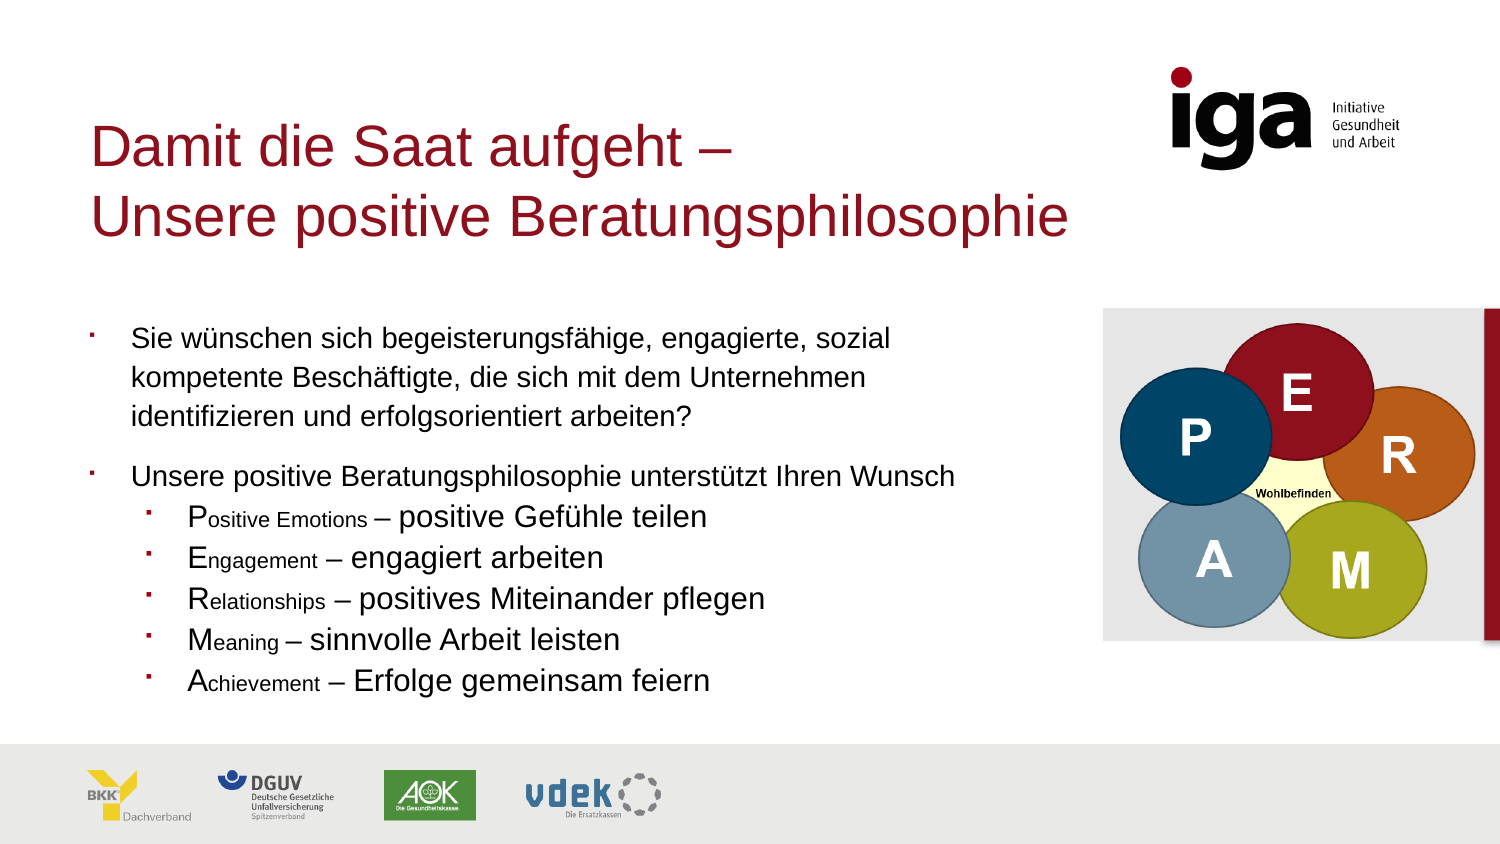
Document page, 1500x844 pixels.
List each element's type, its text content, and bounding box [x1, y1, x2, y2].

list Sie wünschen sich begeisterungsfähige, engagierte, sozial kompetente Beschäftigte, die sich mit dem Unternehmen identifizieren und erfolgsorientiert arbeiten? Unsere positive Beratungsphilosophie unterstützt Ihren Wunsch Positive Emotions – positive Gefühle teilen Engagement – engagiert arbeiten Relationships – positives Miteinander pflegen Meaning – sinnvolle Arbeit leisten Achievement – Erfolge gemeinsam feiern [73, 308, 1035, 709]
picture [1103, 308, 1483, 641]
title Damit die Saat aufgeht – Unsere positive Beratungsphilosophie [75, 100, 1125, 272]
